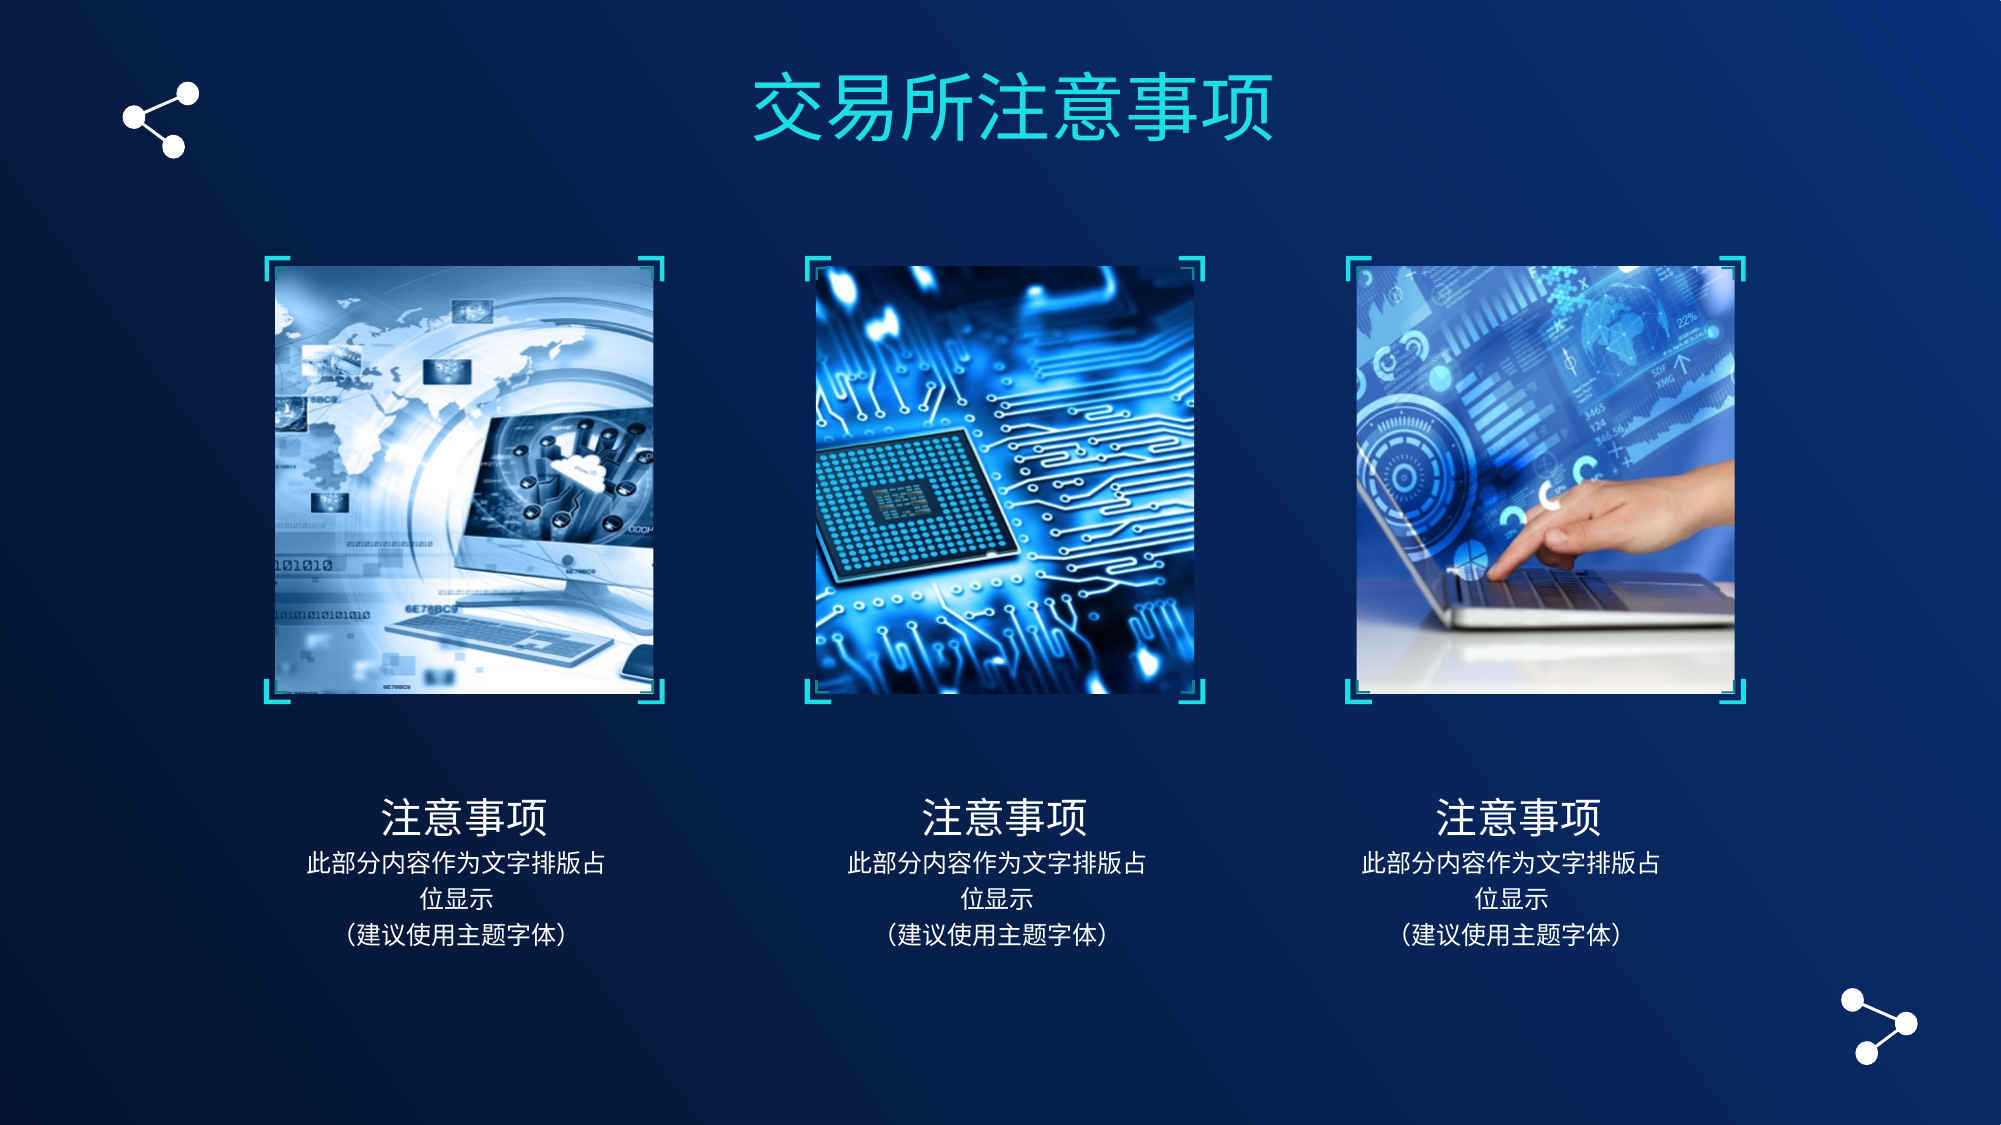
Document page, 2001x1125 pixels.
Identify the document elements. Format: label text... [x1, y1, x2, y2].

text_box [120, 79, 202, 161]
text_box [1839, 985, 1920, 1068]
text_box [804, 255, 1206, 705]
text_box 交易所注意事项 [575, 52, 1451, 158]
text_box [1344, 255, 1747, 705]
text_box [1356, 772, 1682, 890]
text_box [301, 772, 628, 890]
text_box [263, 255, 665, 705]
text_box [842, 772, 1168, 890]
